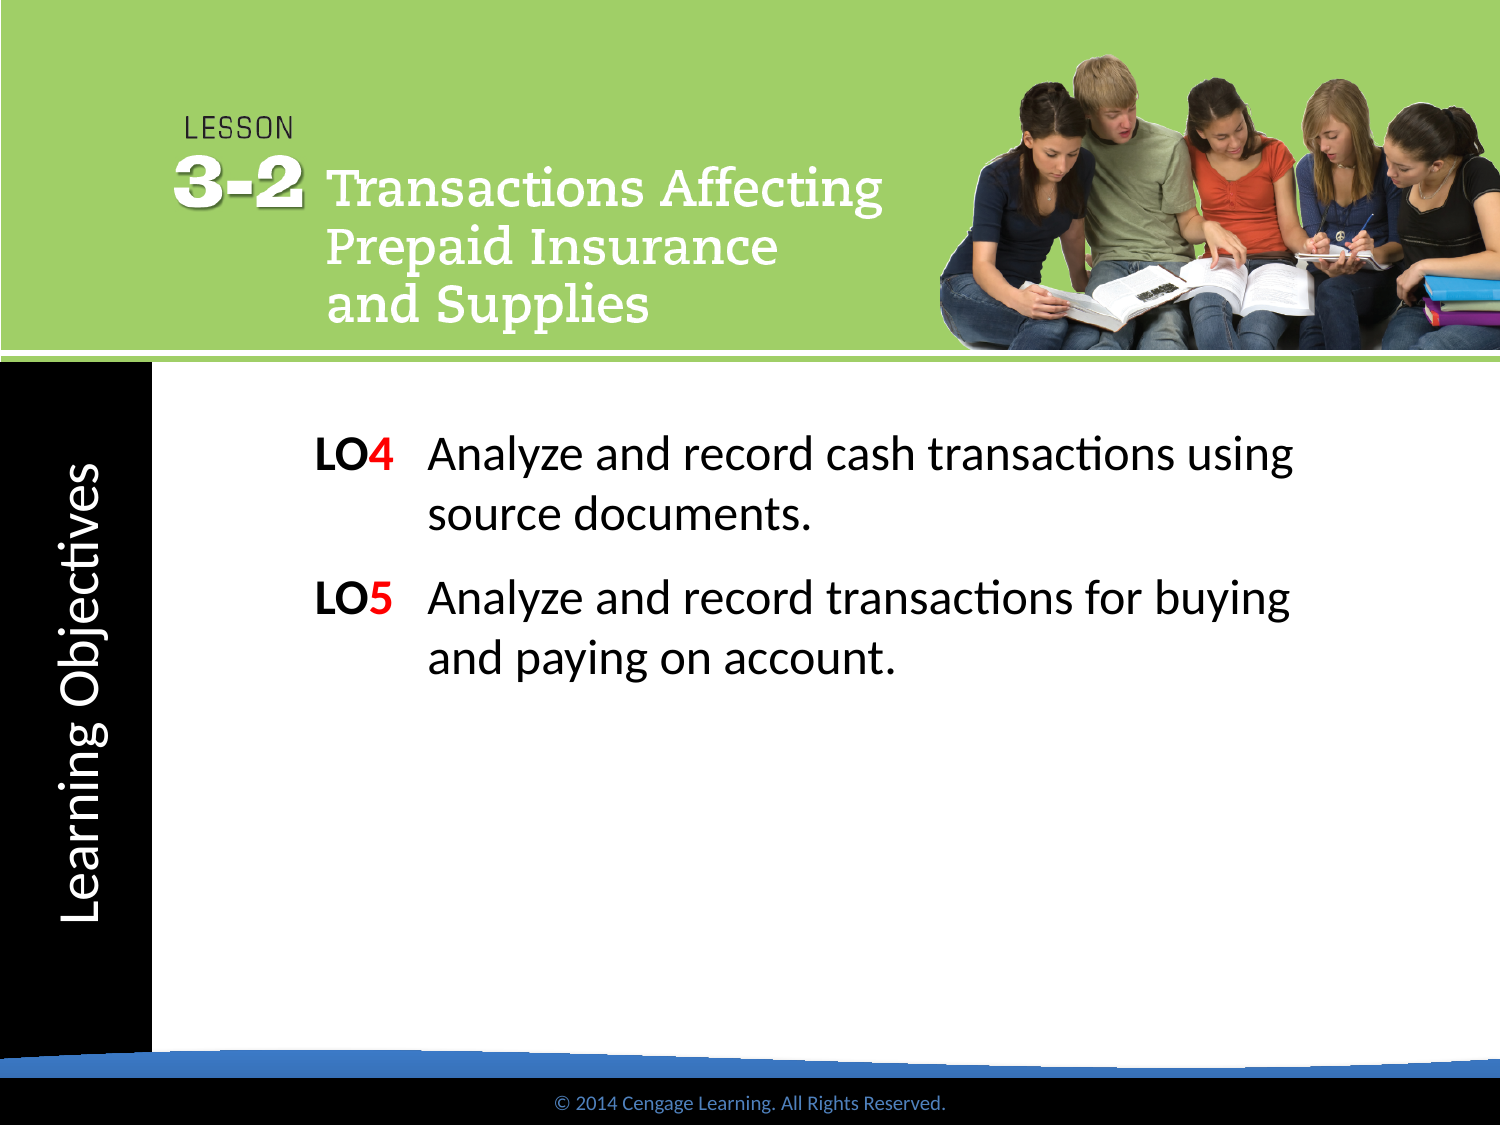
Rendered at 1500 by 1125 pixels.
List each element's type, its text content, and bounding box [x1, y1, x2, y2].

text_box © 2014 Cengage Learning. All Rights Reserved. [0, 1078, 1500, 1125]
text_box Learning Objectives [0, 370, 152, 1058]
text_box [0, 1050, 1500, 1078]
picture [0, 0, 1500, 362]
text_box LO4 Analyze and record cash transactions using source documents. LO5 Analyze and record transactions for buying and paying on account. [299, 412, 1350, 693]
